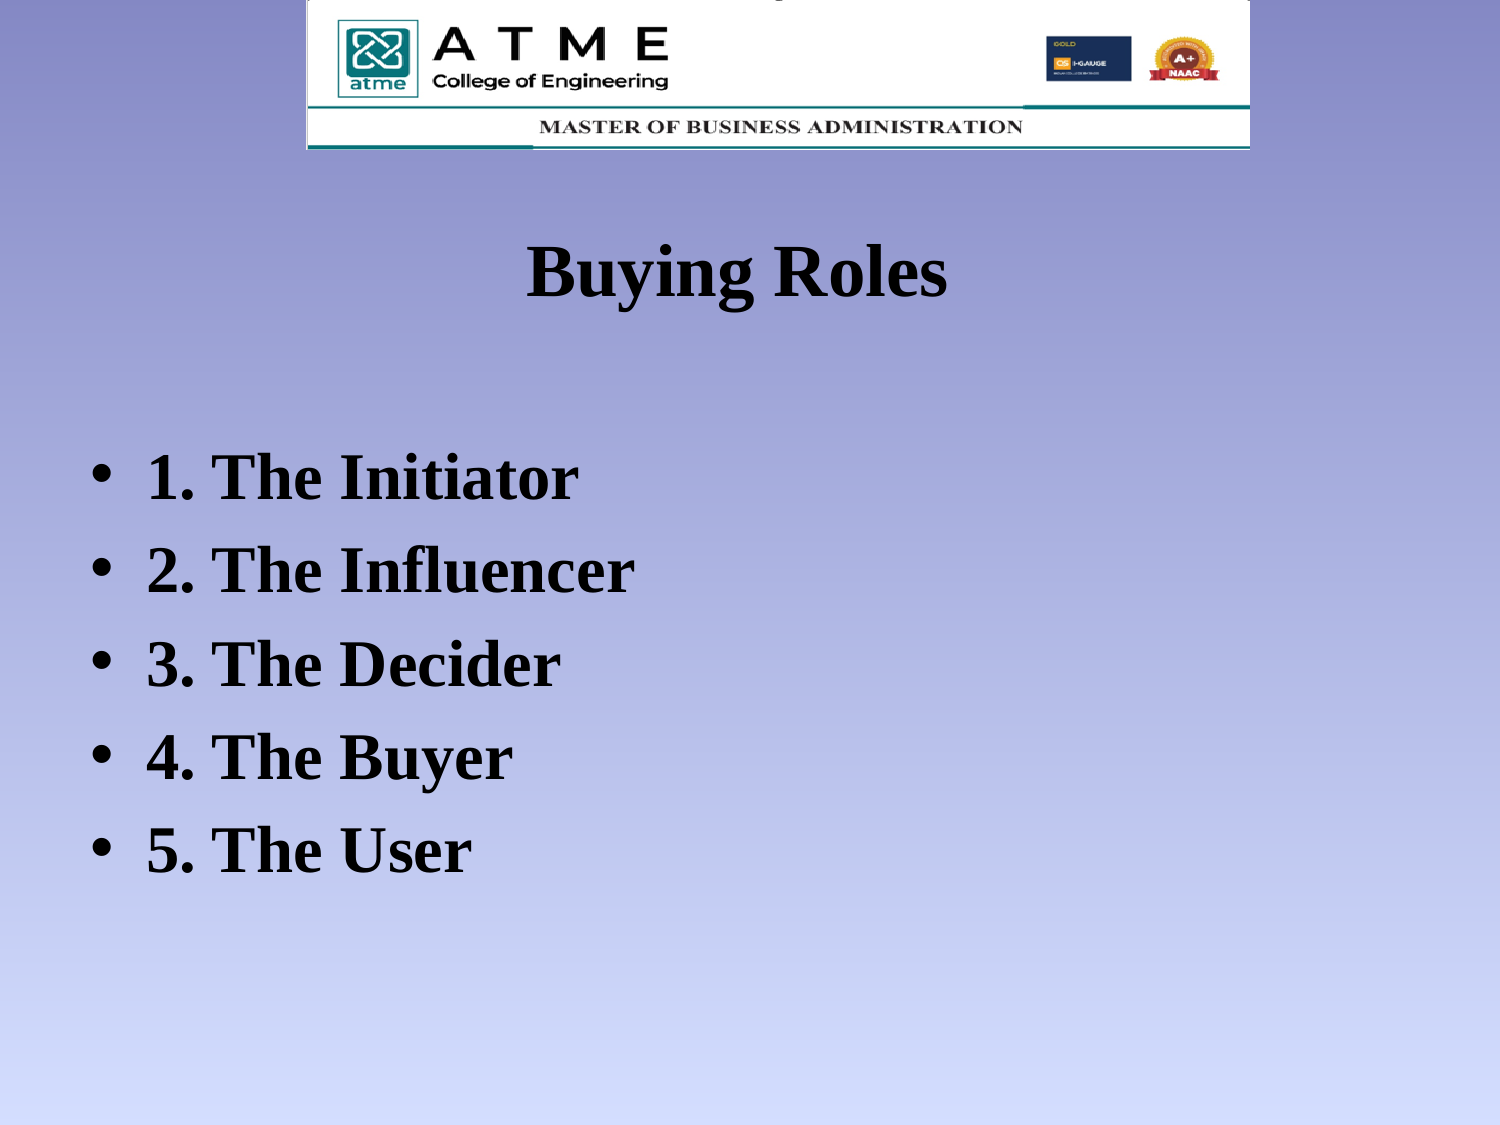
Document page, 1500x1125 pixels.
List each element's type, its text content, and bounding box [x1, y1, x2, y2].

title Buying Roles [62, 212, 1413, 320]
list 1. The Initiator 2. The Influencer 3. The Decider 4. The Buyer 5. The User [75, 425, 1425, 1038]
picture [306, 0, 1250, 150]
